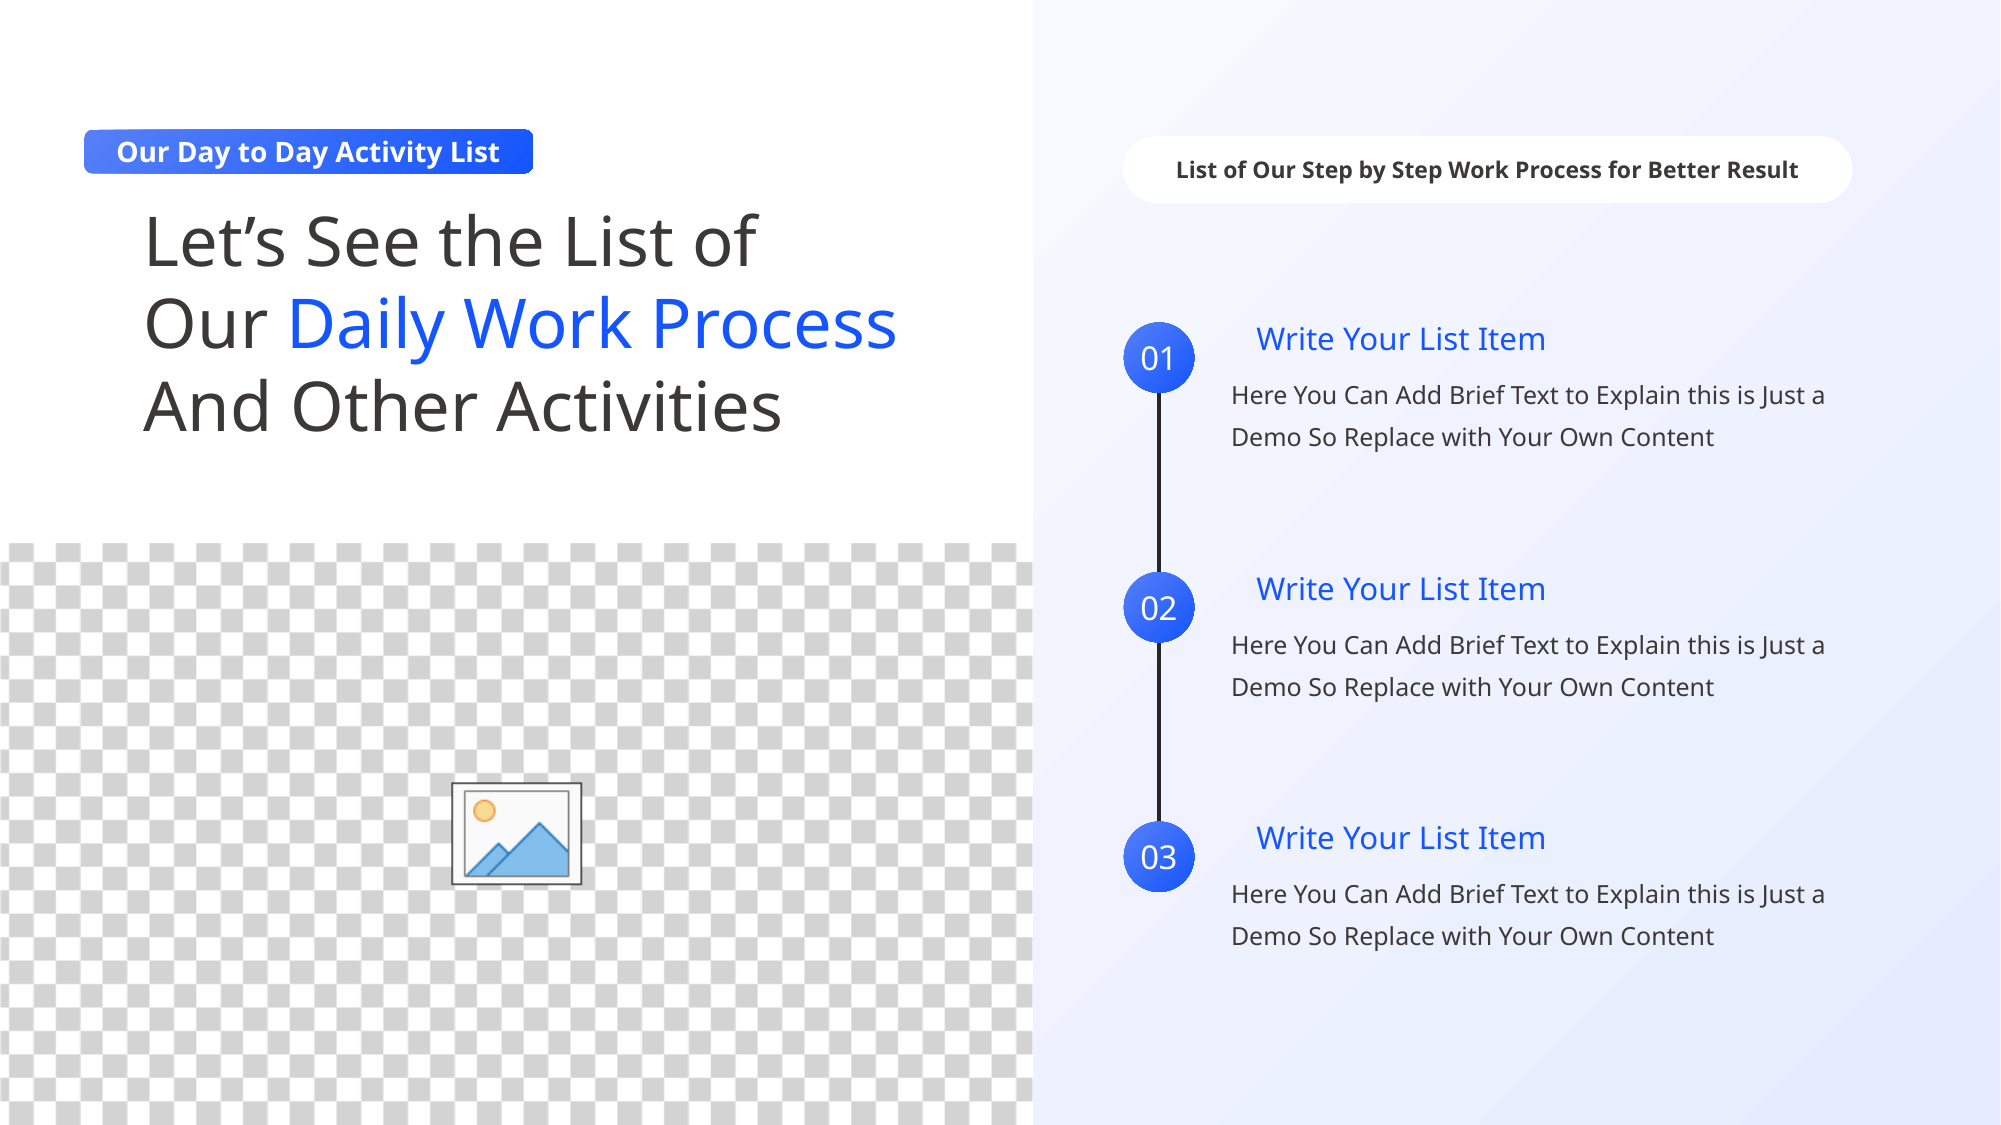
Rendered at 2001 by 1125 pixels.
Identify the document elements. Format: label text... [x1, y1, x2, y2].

text_box [1156, 394, 1162, 572]
text_box [1137, 821, 1181, 829]
text_box [1032, 0, 2000, 1125]
text_box Write Your List Item [1241, 810, 1562, 859]
text_box Here You Can Add Brief Text to Explain this is Just a Demo So Replace with Your Own Content [1216, 859, 1905, 958]
text_box 01 [1125, 330, 1193, 385]
text_box [1135, 321, 1183, 330]
text_box [1136, 634, 1182, 643]
text_box [1123, 135, 1853, 203]
text_box Write Your List Item [1241, 561, 1562, 610]
text_box Write Your List Item [1241, 311, 1562, 360]
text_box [84, 126, 533, 176]
text_box List of Our Step by Step Work Process for Better Result [1160, 147, 1815, 191]
text_box Let’s See the List of Our Daily Work Process And Other Activities [129, 190, 914, 453]
text_box 03 [1125, 829, 1193, 884]
picture [0, 542, 1034, 1125]
text_box [1156, 643, 1162, 821]
text_box Here You Can Add Brief Text to Explain this is Just a Demo So Replace with Your Own Content [1216, 360, 1905, 459]
text_box 02 [1125, 579, 1193, 634]
text_box [1135, 385, 1183, 394]
text_box [1138, 572, 1181, 579]
text_box Here You Can Add Brief Text to Explain this is Just a Demo So Replace with Your Own Content [1216, 610, 1905, 709]
text_box [1136, 884, 1182, 892]
